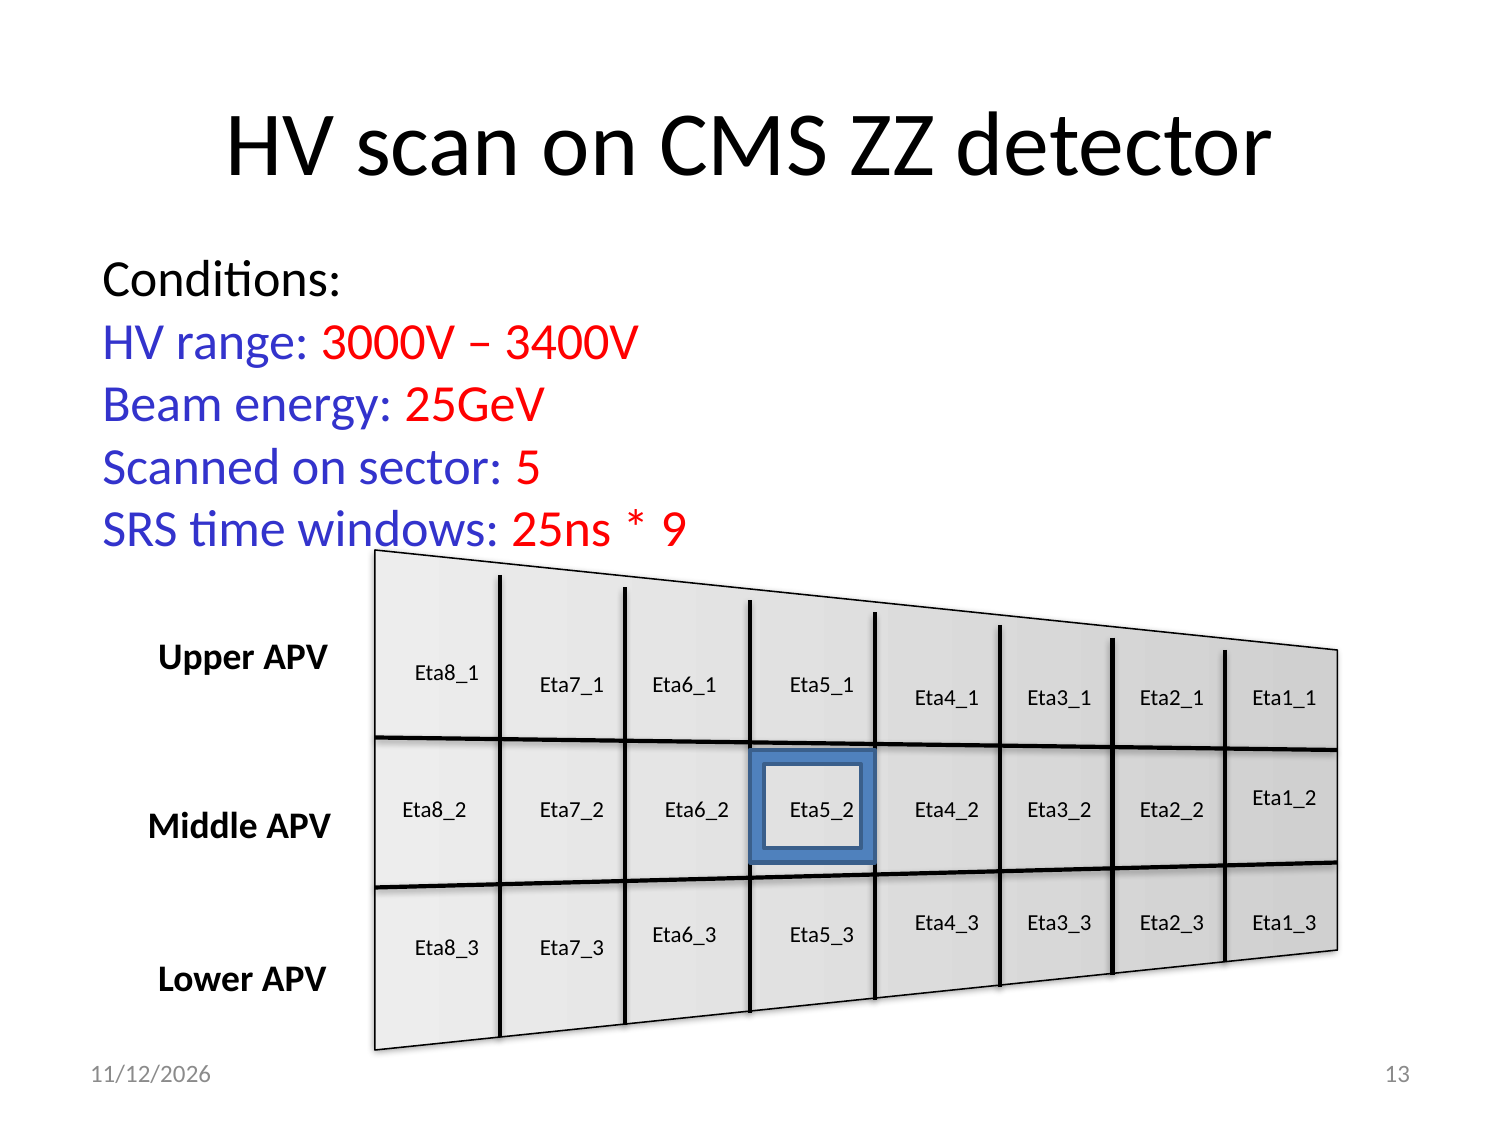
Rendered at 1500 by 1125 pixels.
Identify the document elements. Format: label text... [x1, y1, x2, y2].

text_box Lower APV [143, 946, 342, 1007]
text_box Eta6_1 [637, 662, 738, 705]
text_box Eta7_1 [525, 662, 620, 705]
text_box [1006, 896, 1105, 986]
text_box Eta5_3 [774, 912, 870, 955]
text_box [881, 896, 993, 999]
text_box Eta3_2 [1012, 787, 1108, 830]
title HV scan on CMS ZZ detector [75, 45, 1425, 233]
text_box Eta2_1 [1125, 675, 1220, 718]
text_box Eta2_3 [1125, 900, 1220, 943]
text_box [374, 897, 493, 1046]
text_box [881, 759, 993, 860]
text_box [631, 896, 743, 1025]
text_box [1119, 759, 1218, 860]
text_box [374, 758, 493, 861]
text_box Eta4_1 [900, 675, 995, 718]
text_box Eta7_2 [525, 787, 620, 830]
text_box [756, 896, 868, 1012]
text_box Eta8_1 [399, 650, 495, 693]
text_box Eta4_2 [900, 787, 995, 830]
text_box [374, 862, 1338, 888]
text_box Eta4_3 [900, 900, 995, 943]
text_box [766, 766, 859, 846]
text_box [1231, 893, 1339, 962]
text_box [1006, 759, 1105, 860]
text_box [754, 759, 870, 860]
text_box Eta2_2 [1125, 787, 1220, 830]
text_box Conditions: HV range: 3000V – 3400V Beam energy: 25GeV Scanned on sector: 5 SRS time windows: 25ns * 9 [87, 237, 1438, 628]
text_box [1118, 896, 1218, 974]
text_box Upper APV [143, 624, 343, 685]
text_box Eta6_2 [650, 787, 745, 830]
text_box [374, 737, 1338, 751]
text_box [374, 549, 1339, 738]
text_box Eta1_2 [1237, 774, 1338, 818]
text_box Eta1_3 [1237, 900, 1338, 943]
text_box [506, 759, 618, 860]
text_box Eta5_2 [774, 787, 859, 830]
text_box Eta5_1 [774, 662, 870, 705]
text_box Eta6_3 [637, 912, 738, 955]
text_box [1231, 758, 1339, 861]
text_box Middle APV [132, 793, 346, 854]
text_box Eta8_2 [387, 787, 488, 830]
slide_number 13 [1074, 1042, 1425, 1103]
text_box Eta3_1 [1012, 675, 1108, 718]
text_box Eta1_1 [1237, 675, 1338, 718]
text_box [506, 896, 618, 1038]
text_box Eta8_3 [399, 924, 495, 968]
text_box Eta3_3 [1012, 900, 1108, 943]
text_box [631, 759, 743, 860]
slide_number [75, 1042, 425, 1103]
text_box Eta7_3 [525, 924, 620, 968]
